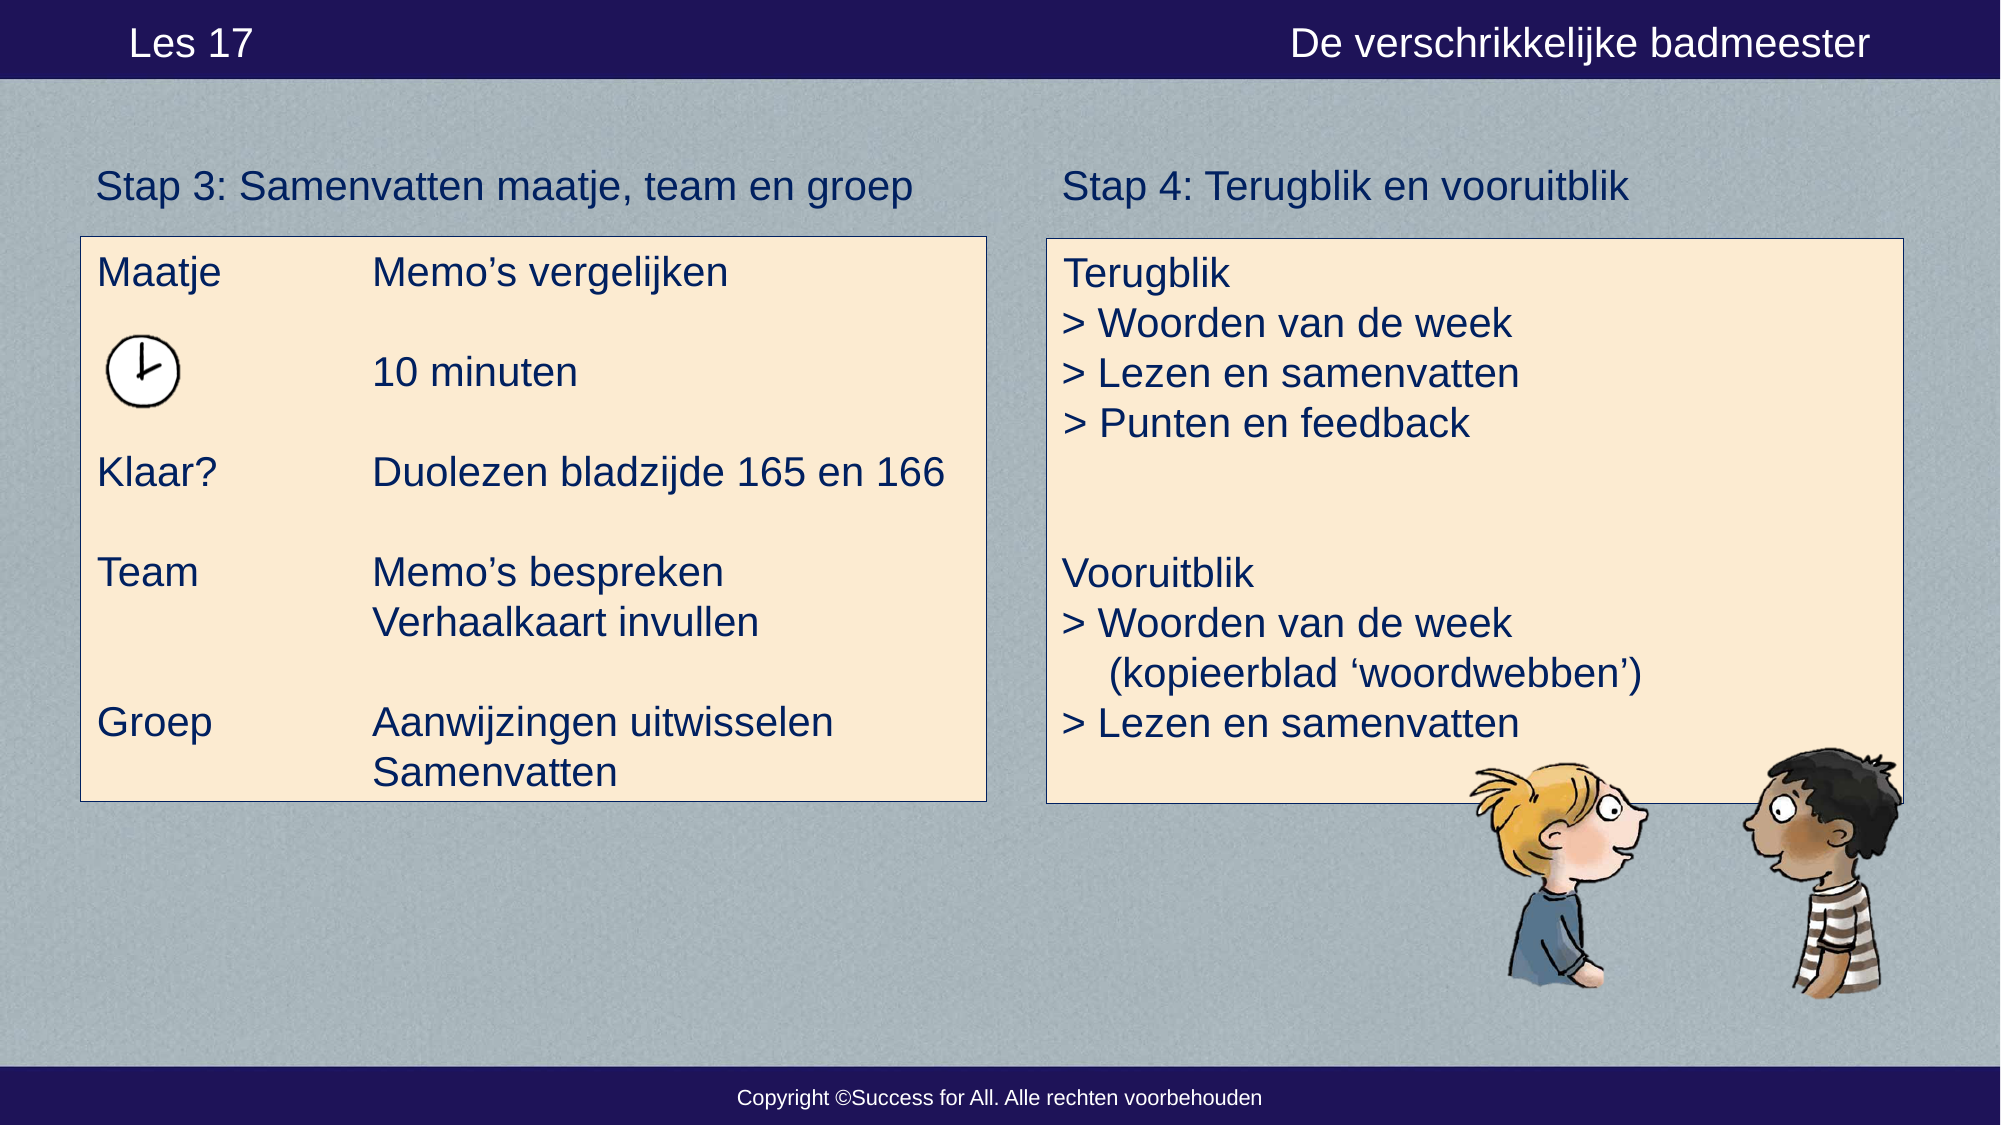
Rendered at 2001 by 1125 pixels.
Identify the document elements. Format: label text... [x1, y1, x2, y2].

text_box Maatje Memo’s vergelijken 10 minuten Klaar? Duolezen bladzijde 165 en 166 Team Memo’s bespreken Verhaalkaart invullen Groep Aanwijzingen uitwisselen Samenvatten [80, 236, 987, 802]
text_box De verschrikkelijke badmeester [999, 8, 1886, 73]
text_box Copyright ©Success for All. Alle rechten voorbehouden [0, 1076, 2000, 1125]
text_box Les 17 [114, 8, 354, 73]
text_box Terugblik > Woorden van de week > Lezen en samenvatten > Punten en feedback Vooruitblik > Woorden van de week (kopieerblad ‘woordwebben’) > Lezen en samenvatten [1046, 238, 1904, 804]
text_box Stap 4: Terugblik en vooruitblik [1046, 151, 1840, 216]
text_box Stap 3: Samenvatten maatje, team en groep [80, 151, 1014, 216]
picture [0, 0, 2001, 1125]
